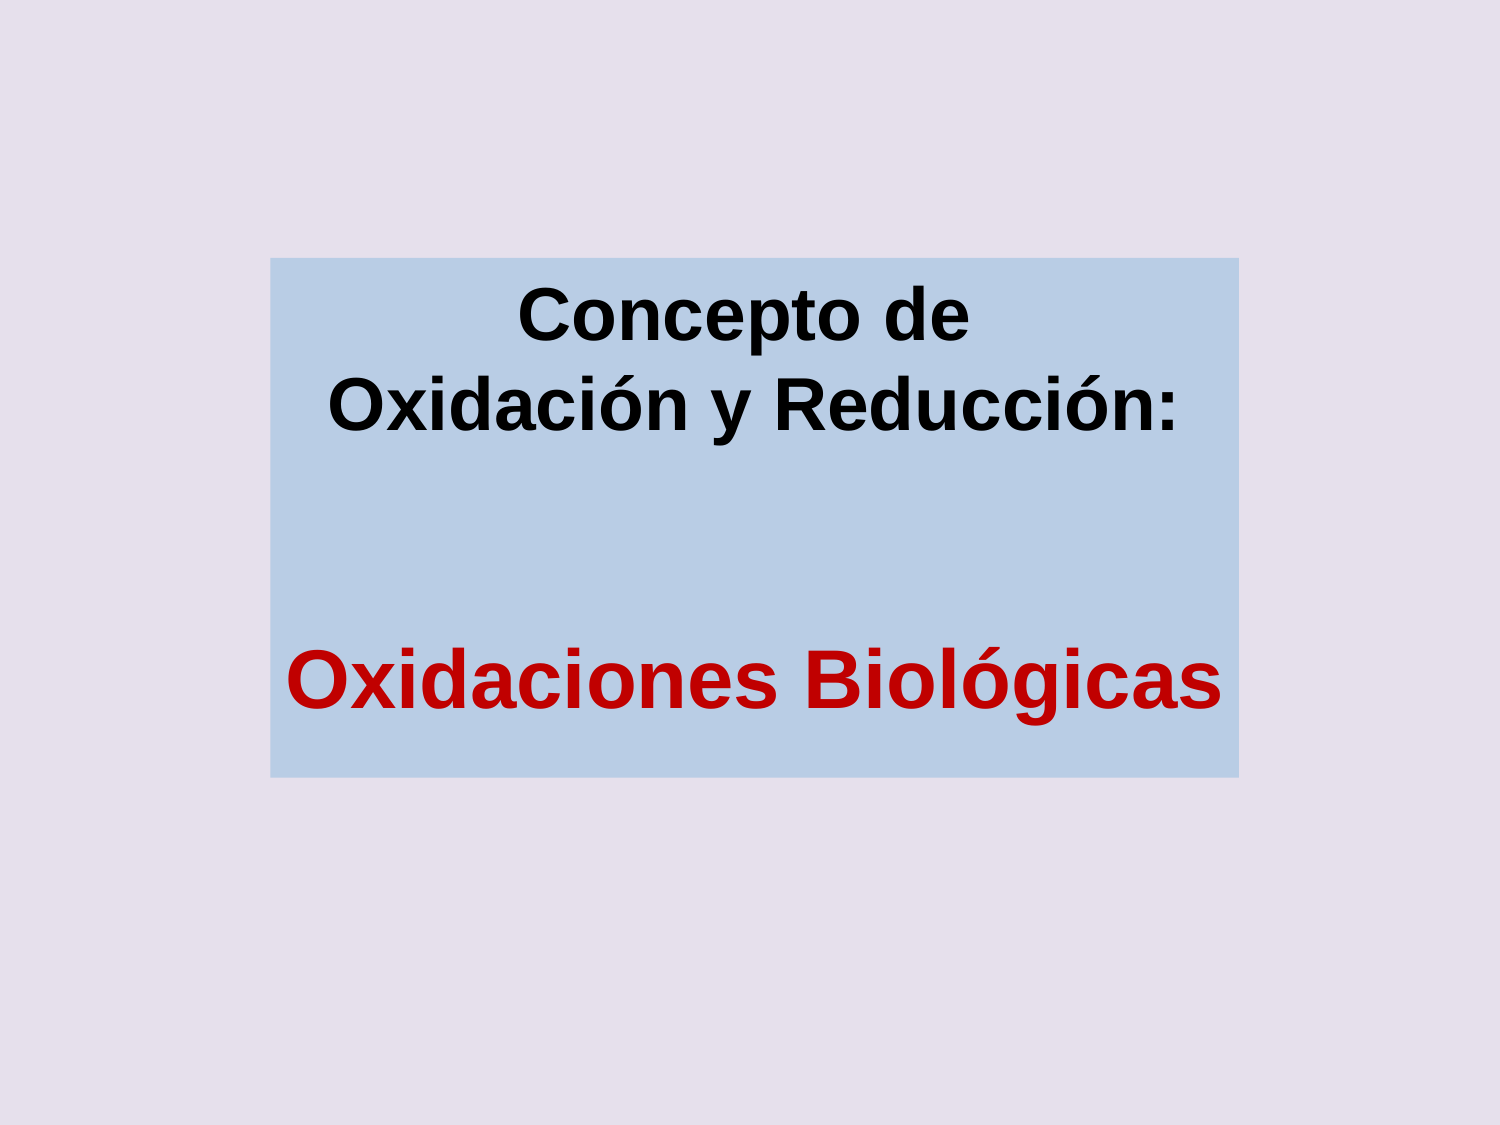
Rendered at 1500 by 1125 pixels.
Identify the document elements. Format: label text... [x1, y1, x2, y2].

text_box Concepto de Oxidación y Reducción: Oxidaciones Biológicas [270, 257, 1239, 778]
